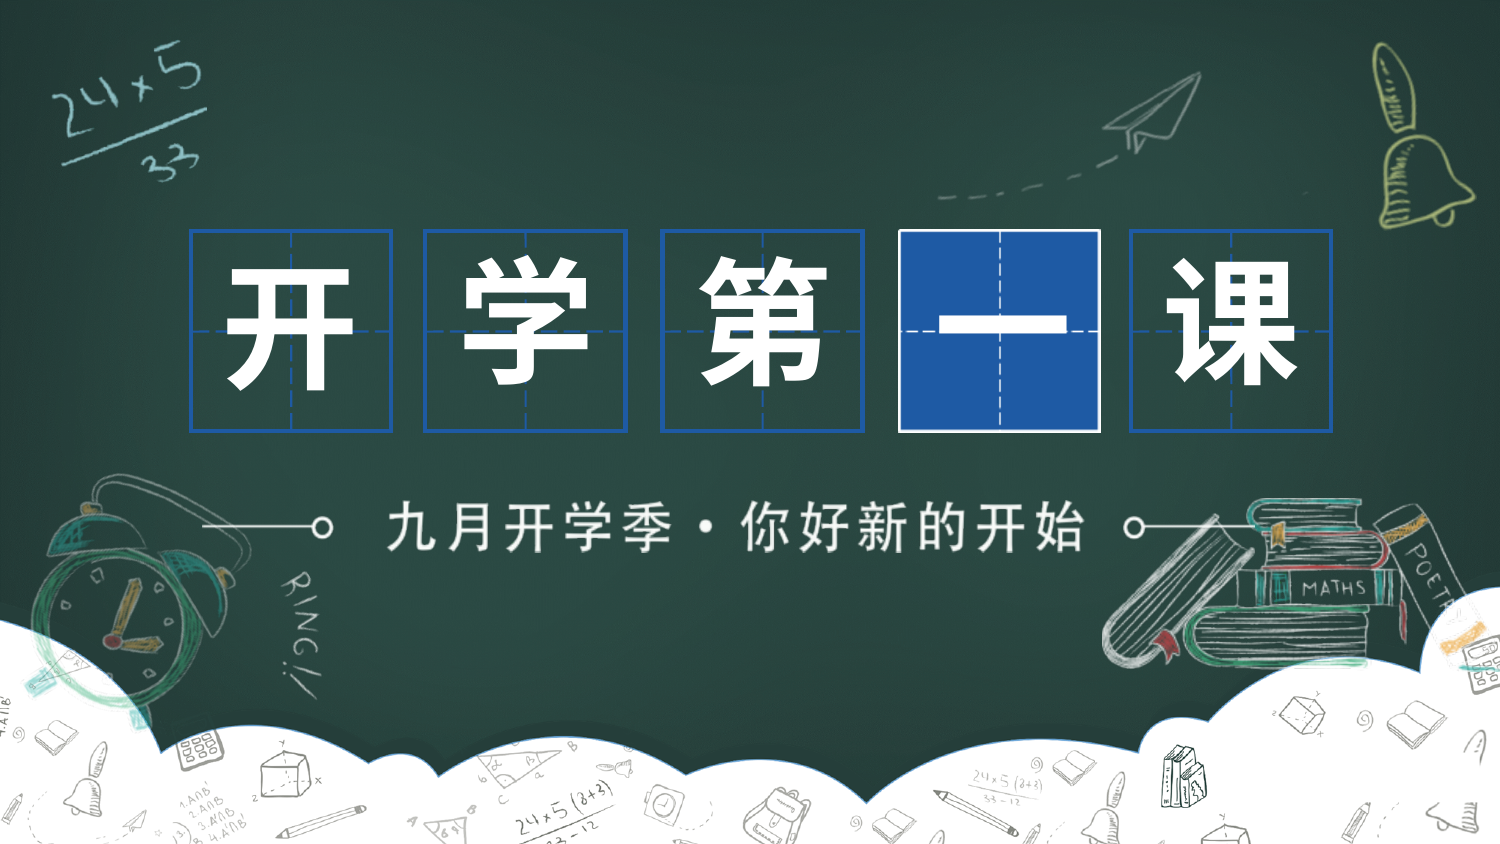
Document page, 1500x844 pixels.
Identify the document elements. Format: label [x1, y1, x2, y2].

text_box [1130, 230, 1332, 432]
text_box [425, 230, 626, 432]
picture [0, 0, 1500, 844]
text_box [190, 230, 392, 432]
text_box [662, 230, 864, 432]
